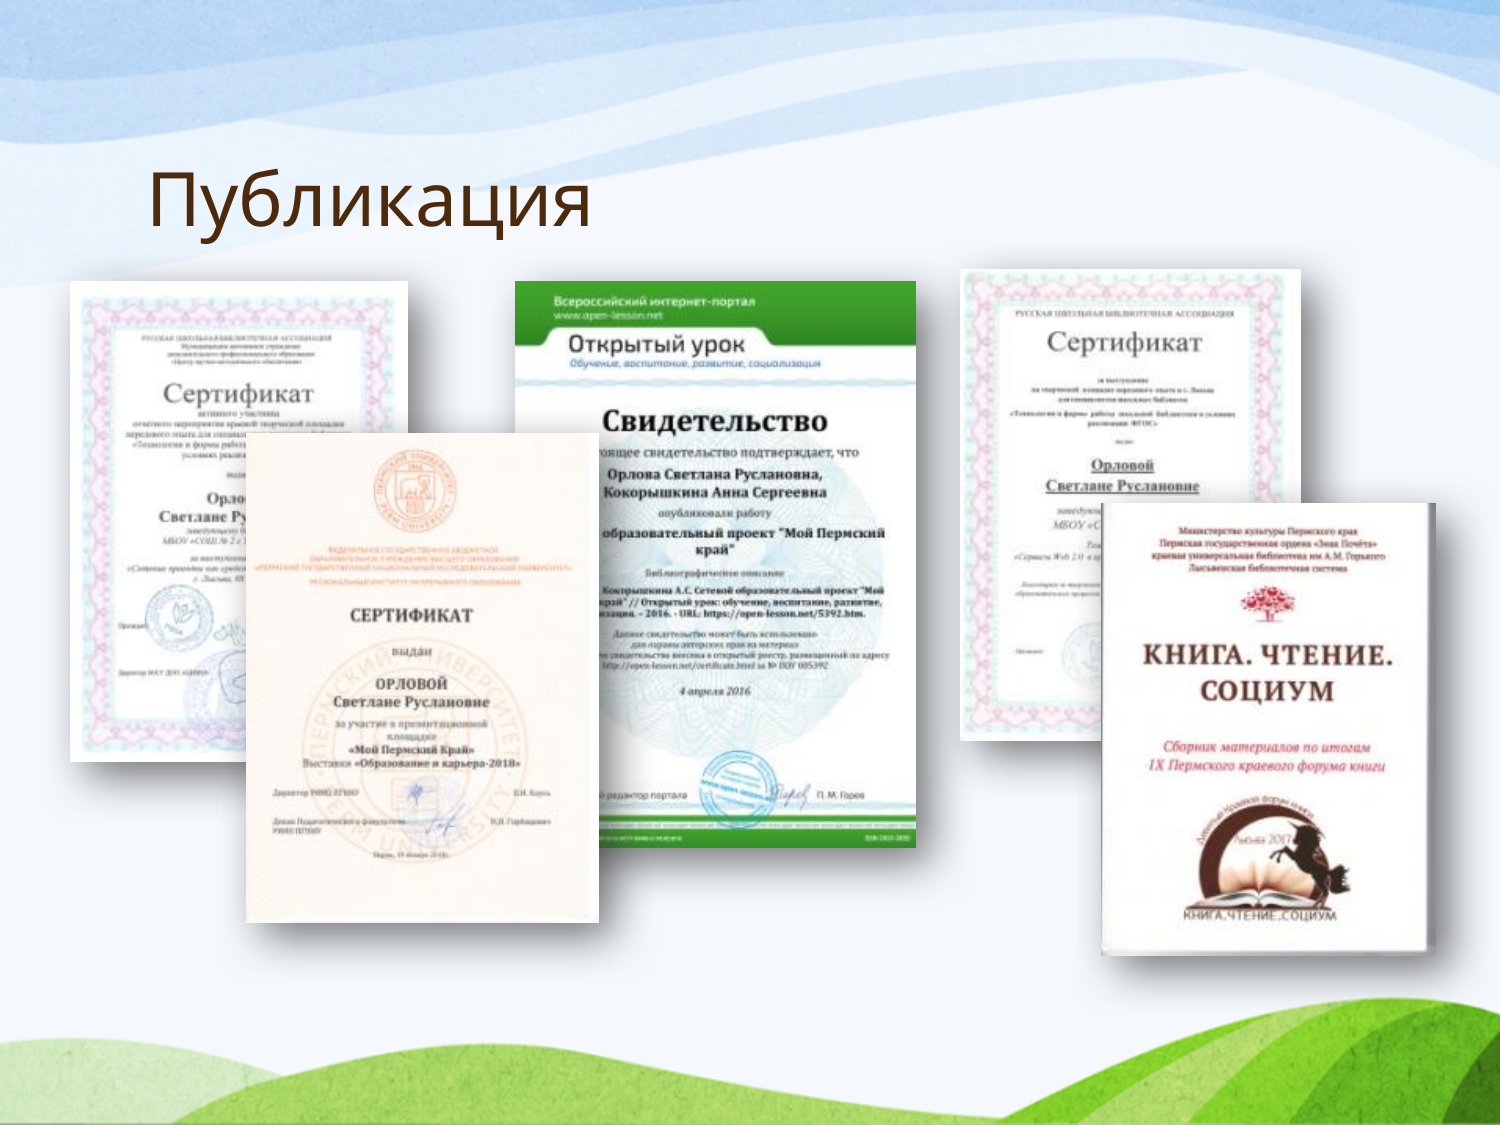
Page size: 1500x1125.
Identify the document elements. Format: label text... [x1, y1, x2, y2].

title Публикация [131, 50, 1369, 250]
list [245, 433, 599, 923]
picture [0, 0, 1500, 1125]
